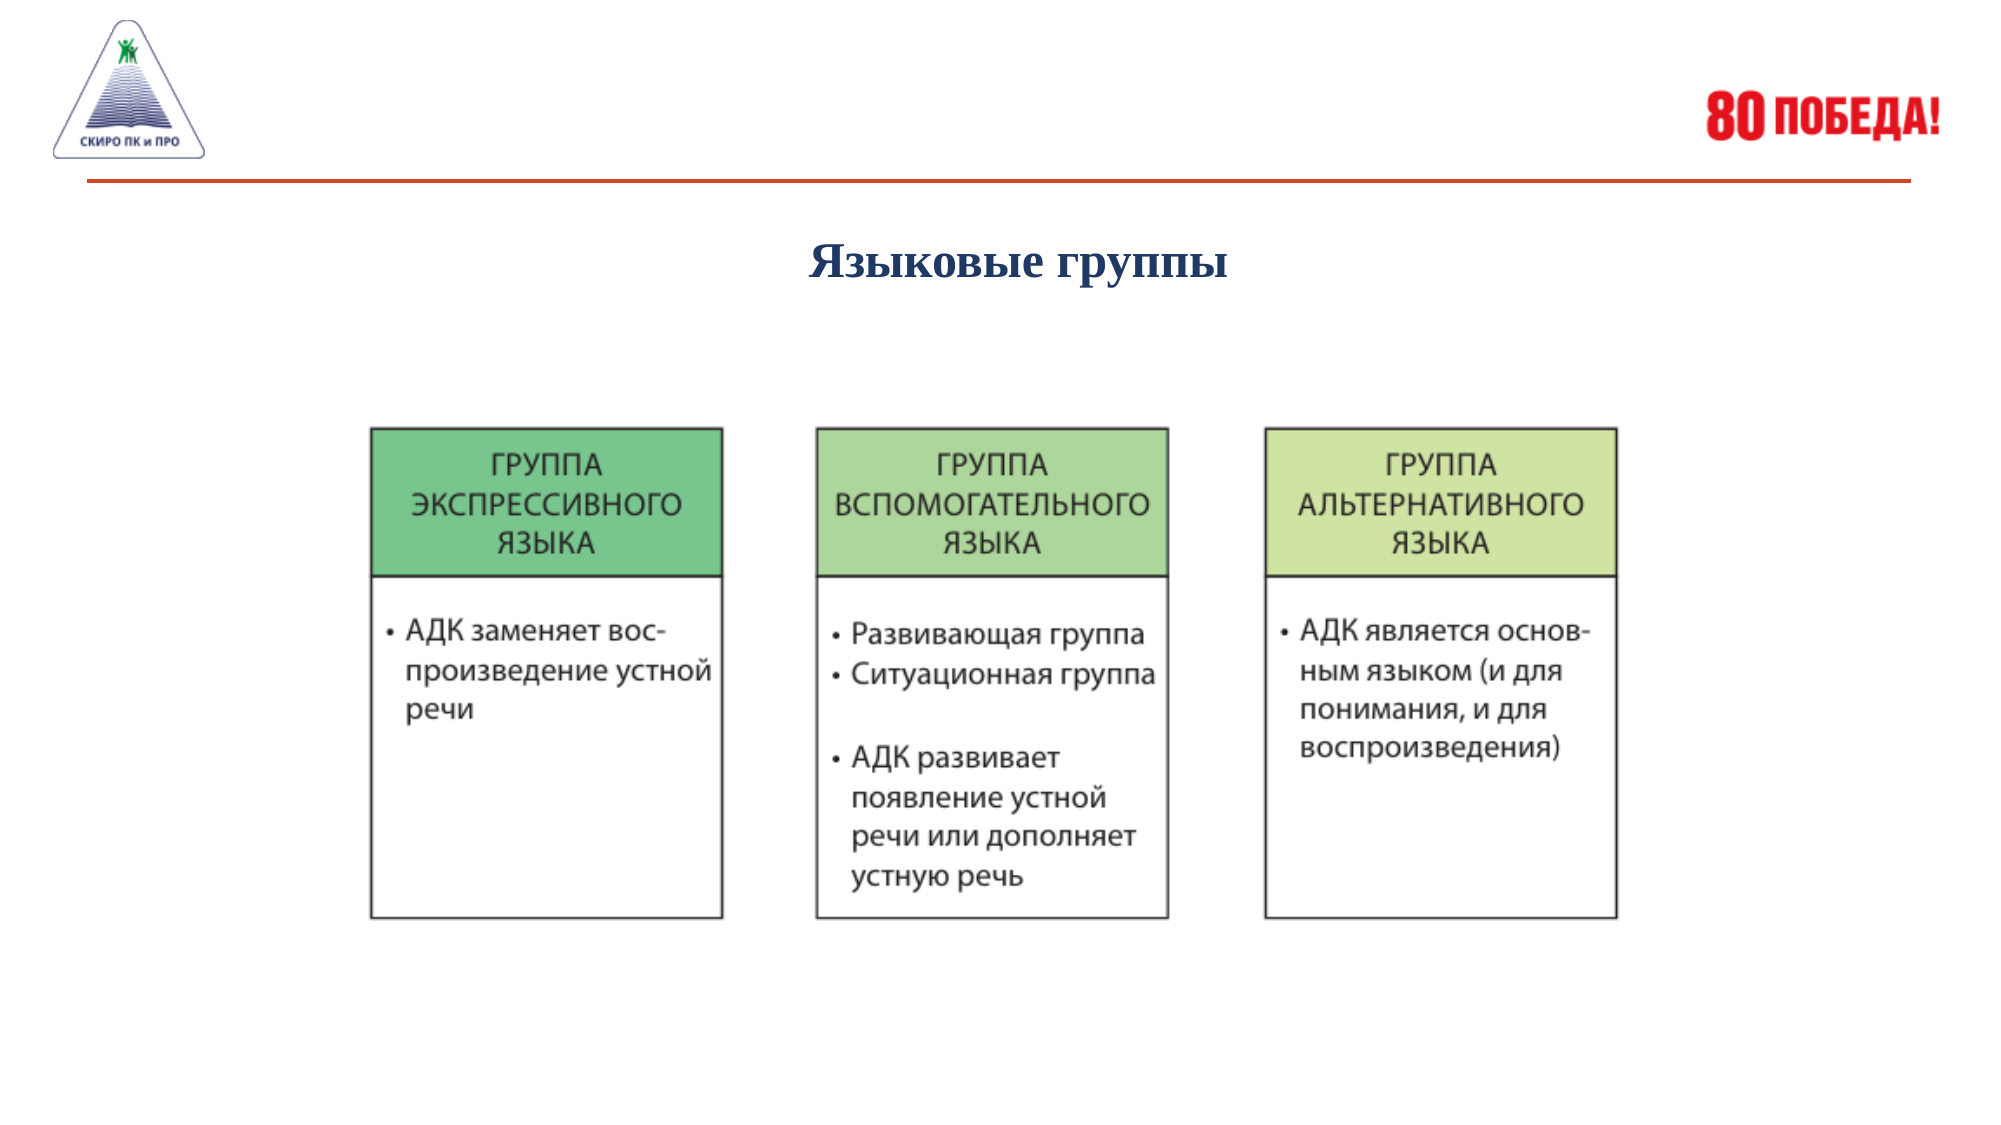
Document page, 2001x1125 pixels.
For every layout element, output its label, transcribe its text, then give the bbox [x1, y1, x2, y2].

picture [1671, 54, 1975, 177]
text_box Языковые группы [518, 219, 1519, 295]
picture [343, 380, 1656, 980]
picture [53, 20, 205, 159]
